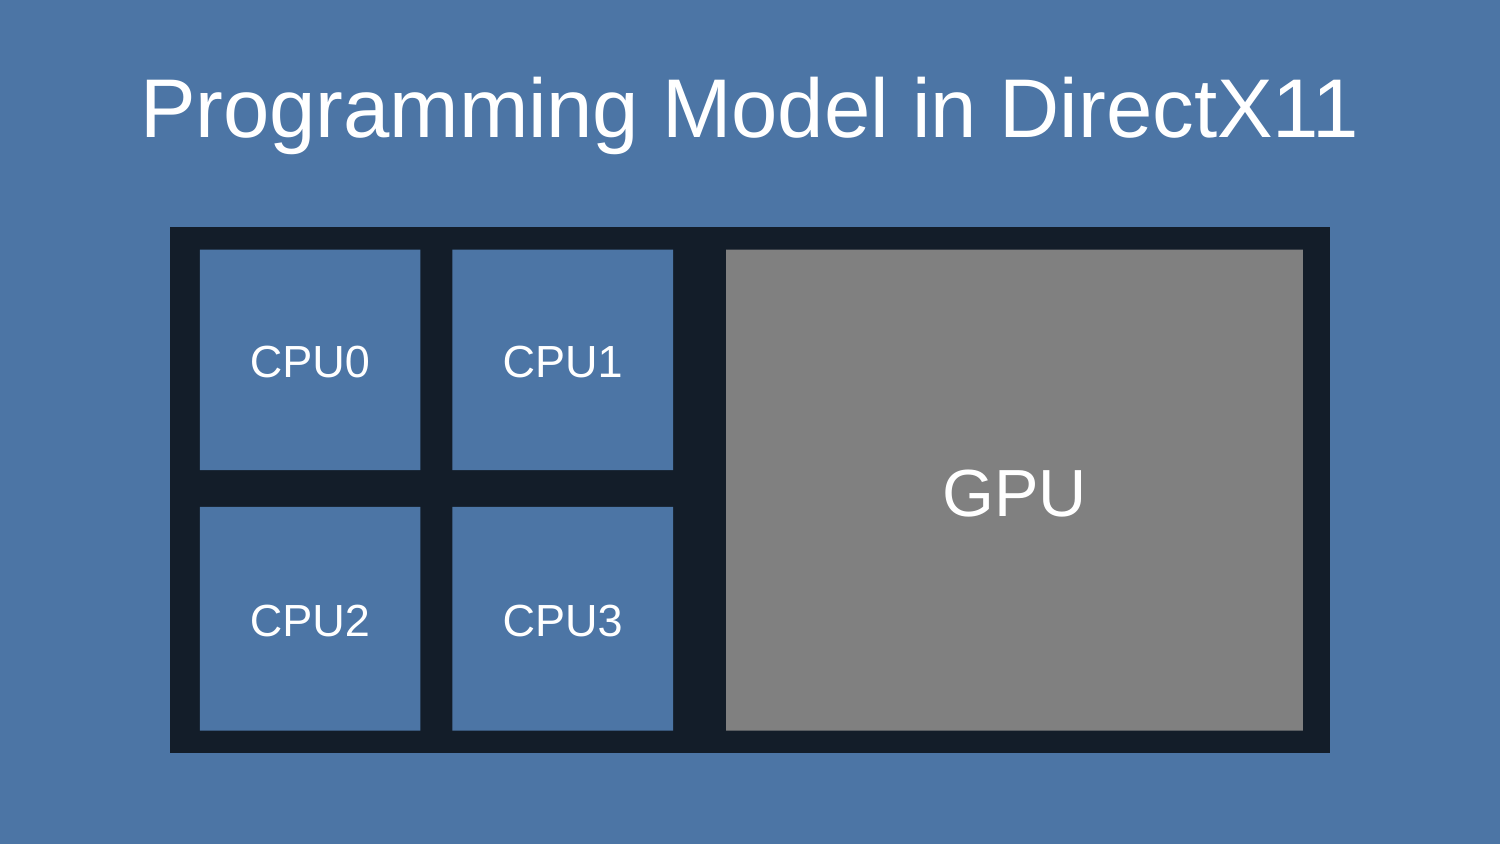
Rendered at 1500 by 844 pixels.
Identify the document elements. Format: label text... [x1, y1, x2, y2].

text_box CPU0 [198, 248, 422, 472]
title Programming Model in DirectX11 [75, 33, 1425, 175]
text_box CPU1 [450, 248, 675, 472]
text_box CPU3 [450, 505, 675, 733]
text_box GPU [724, 248, 1305, 733]
text_box [166, 222, 1334, 757]
text_box CPU2 [198, 505, 422, 733]
